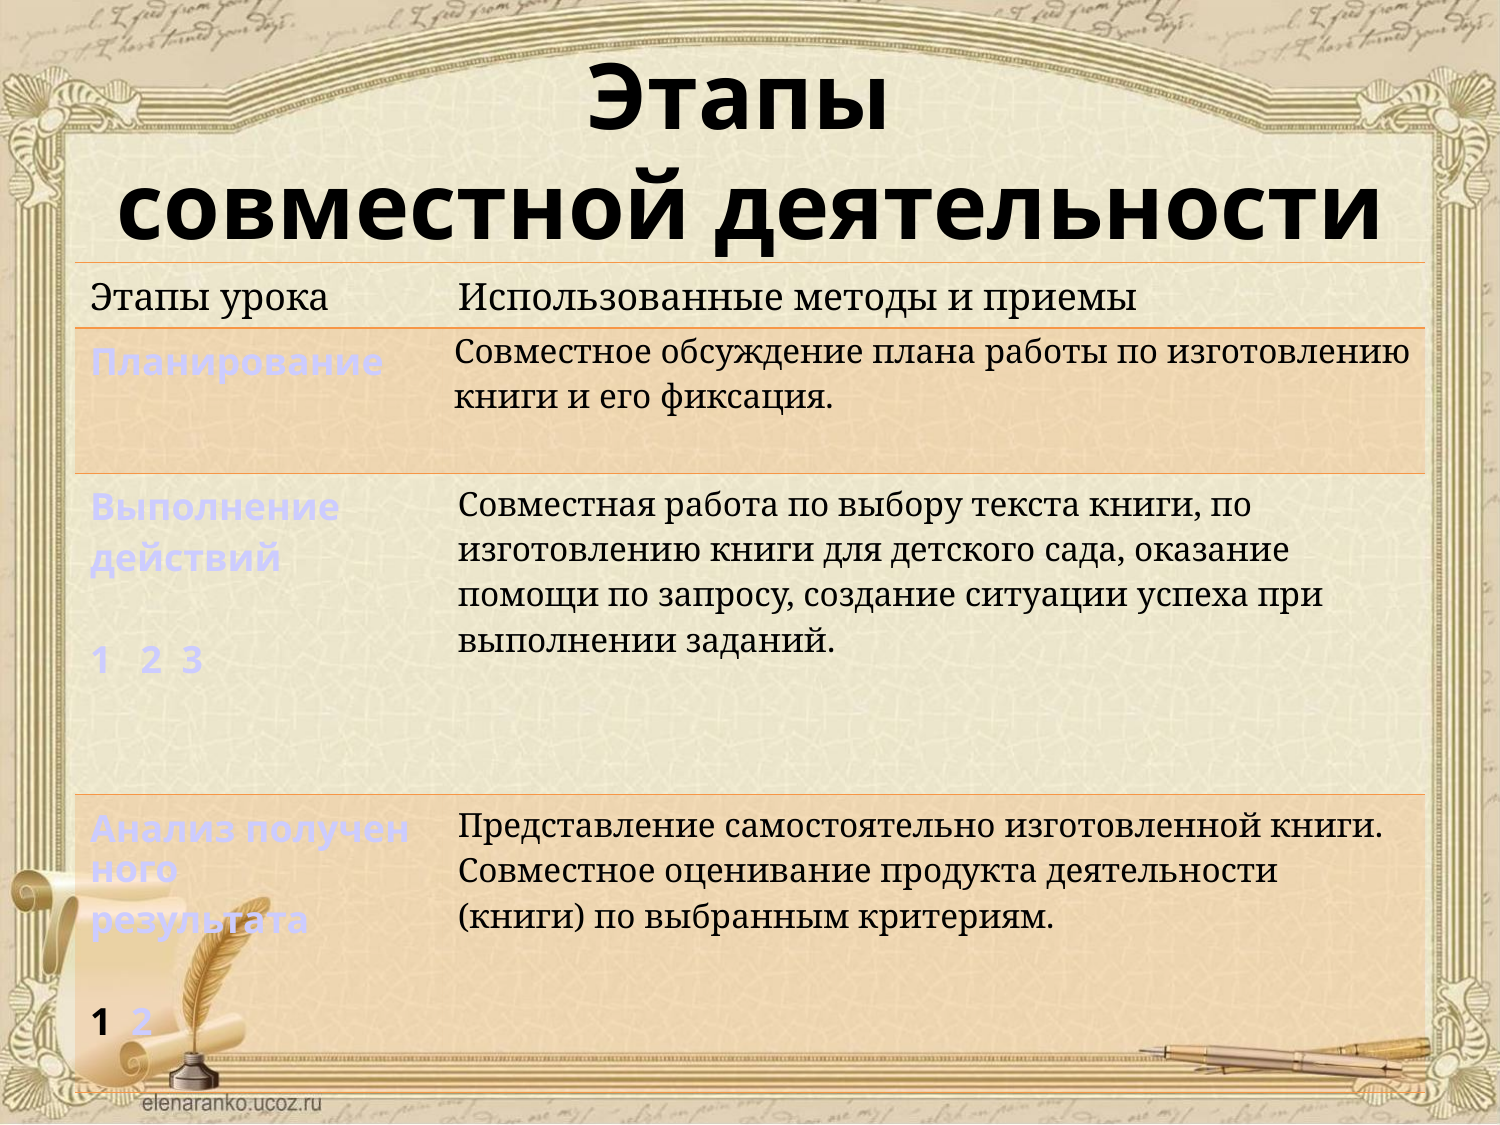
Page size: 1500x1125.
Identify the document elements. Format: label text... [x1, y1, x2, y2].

table_cell Представление самостоятельно изготовленной книги. Совместное оценивание продукта деятельности (книги) по выбранным критериям. [443, 795, 1425, 1092]
table_cell Анализ полученного результата 1 2 [75, 795, 443, 1092]
table_cell Совместное обсуждение плана работы по изготовлению книги и его фиксация. [443, 329, 1425, 473]
table_header Этапы урока [75, 263, 443, 327]
table_header Использованные методы и приемы [443, 263, 1425, 327]
table_cell Совместная работа по выбору текста книги, по изготовлению книги для детского сада, оказание помощи по запросу, создание ситуации успеха при выполнении заданий. [443, 474, 1425, 794]
picture [0, 0, 1500, 1125]
table_cell Планирование [75, 329, 443, 473]
title Этапы совместной деятельности [76, 30, 1426, 233]
table_cell Выполнение действий 1 2 3 [75, 474, 443, 794]
